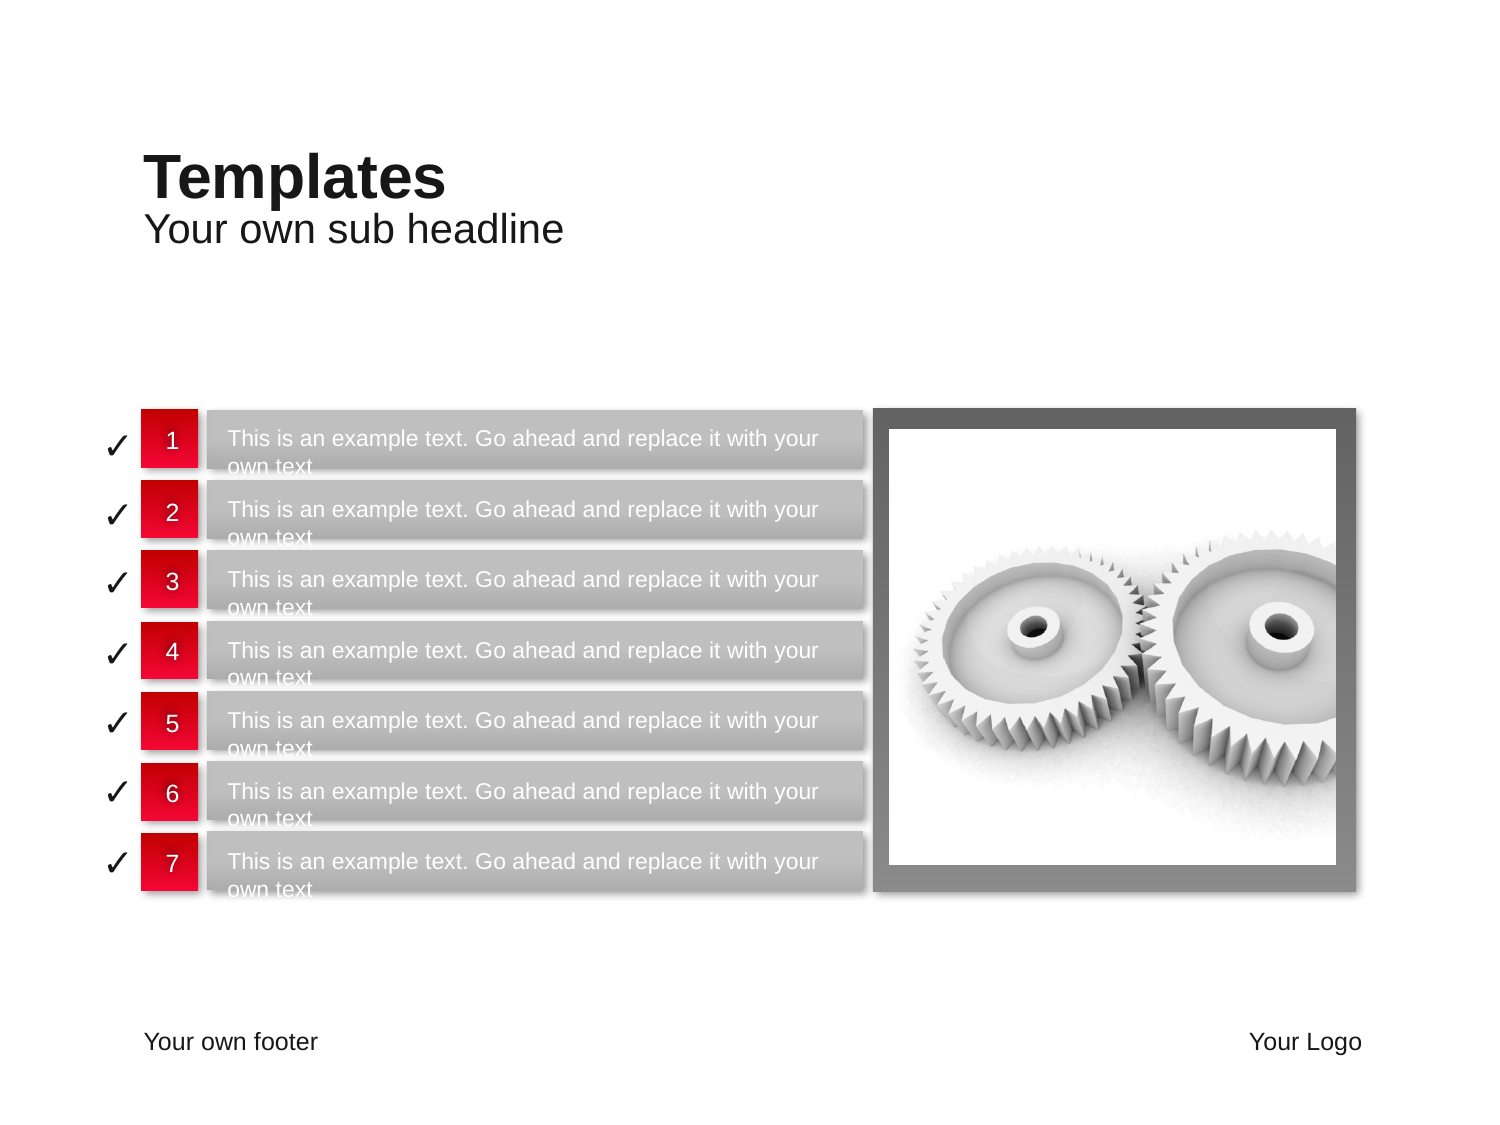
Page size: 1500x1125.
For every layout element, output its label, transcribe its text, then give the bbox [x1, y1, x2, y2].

text_box ✓ [87, 691, 135, 752]
text_box This is an example text. Go ahead and replace it with your own text [212, 557, 867, 628]
text_box This is an example text. Go ahead and replace it with your own text [212, 768, 867, 839]
text_box [206, 550, 212, 609]
text_box [206, 410, 863, 469]
text_box [206, 831, 212, 890]
text_box ✓ [87, 831, 135, 891]
text_box ✓ [87, 483, 135, 543]
text_box [206, 691, 212, 750]
text_box Your own footer [143, 1010, 396, 1070]
text_box [206, 621, 212, 679]
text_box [872, 407, 1357, 892]
text_box This is an example text. Go ahead and replace it with your own text [212, 839, 869, 910]
text_box This is an example text. Go ahead and replace it with your own text [212, 487, 867, 557]
text_box Your Logo [1110, 1010, 1363, 1070]
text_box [140, 409, 200, 892]
text_box ✓ [87, 760, 135, 821]
text_box ✓ [87, 552, 135, 612]
text_box This is an example text. Go ahead and replace it with your own text [212, 698, 867, 768]
text_box This is an example text. Go ahead and replace it with your own text [212, 416, 867, 487]
text_box [206, 480, 212, 539]
text_box ✓ [87, 622, 135, 683]
text_box Templates [143, 127, 582, 227]
text_box [206, 761, 212, 820]
text_box Your own sub headline [143, 222, 940, 282]
text_box ✓ [87, 414, 136, 475]
text_box This is an example text. Go ahead and replace it with your own text [212, 628, 867, 698]
